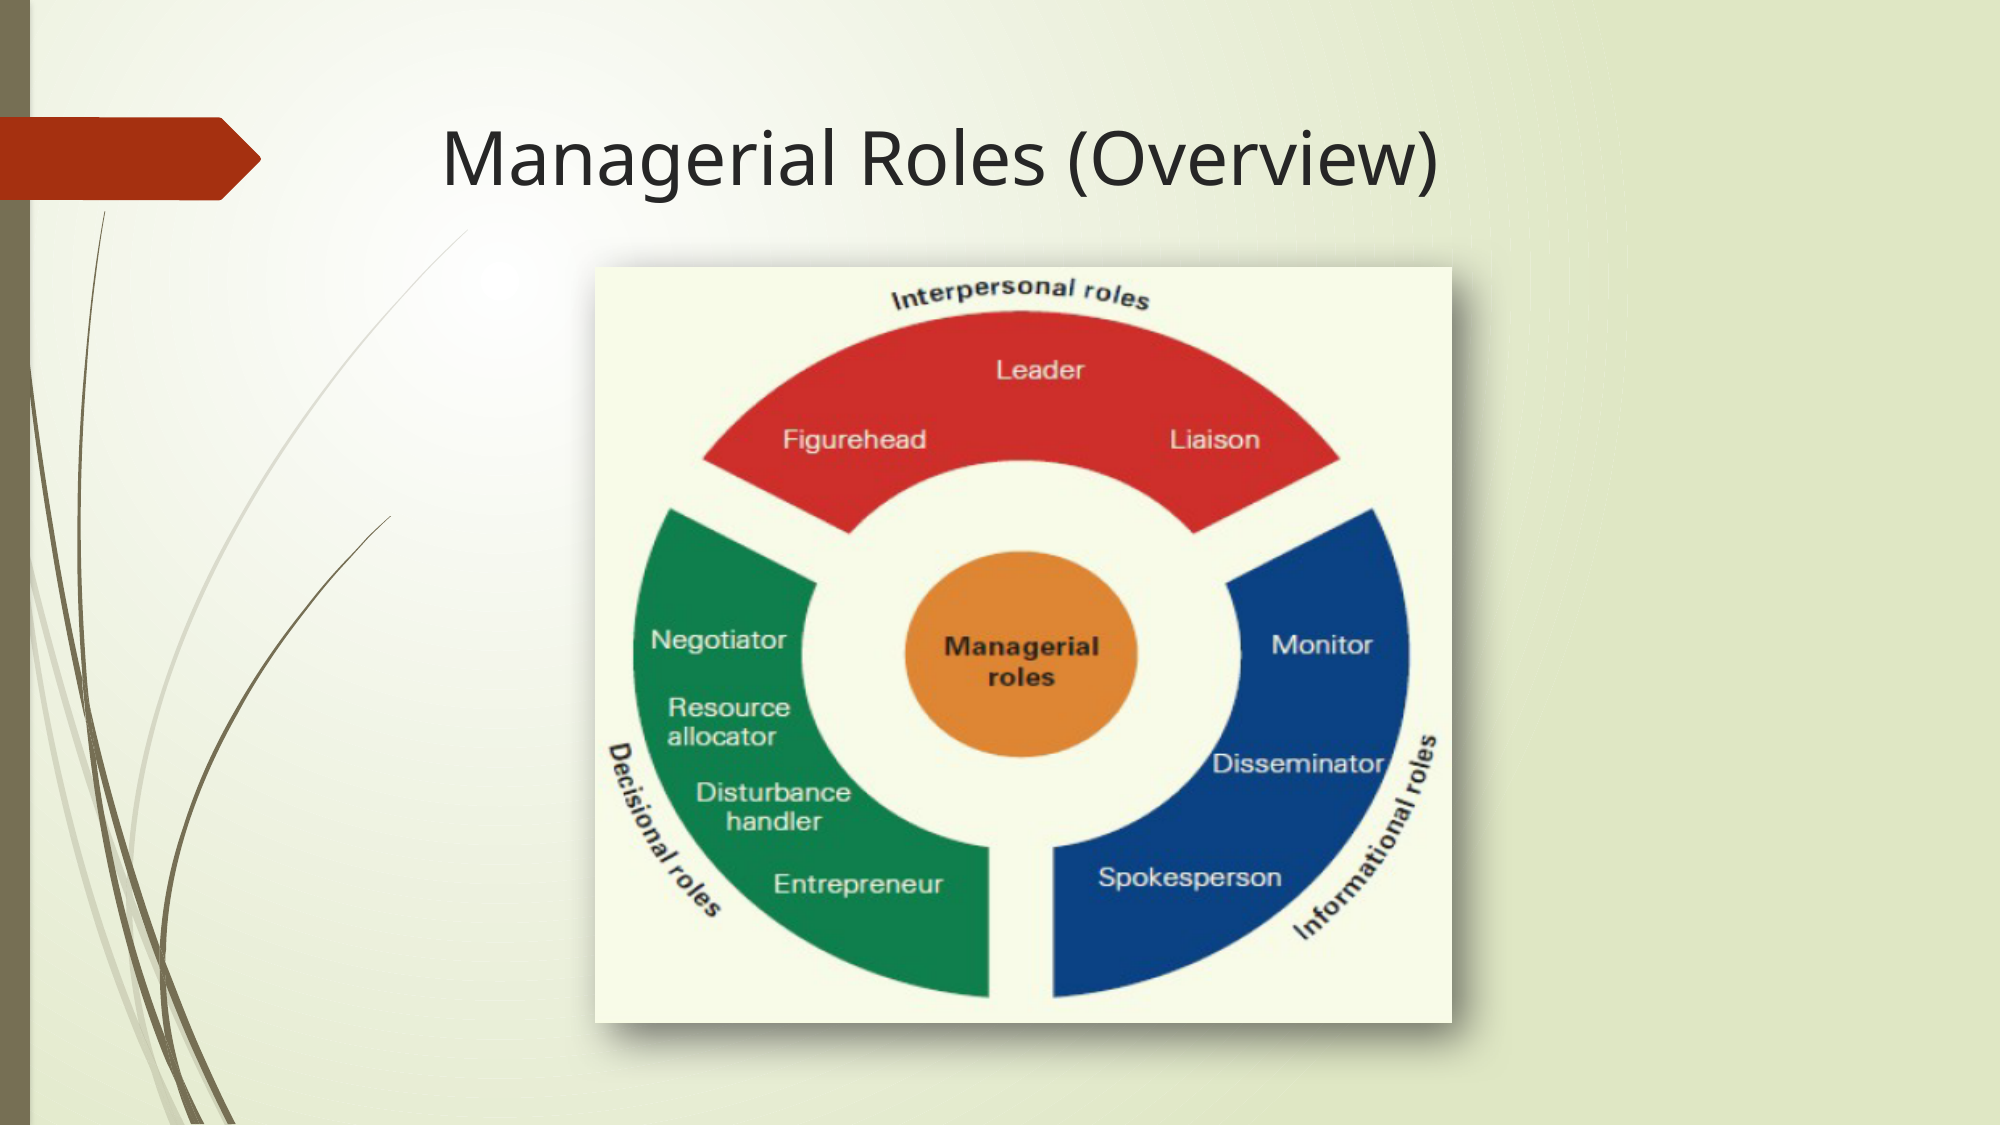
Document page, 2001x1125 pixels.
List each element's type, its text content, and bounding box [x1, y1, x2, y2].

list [595, 267, 1452, 1023]
title Managerial Roles (Overview) [425, 102, 1888, 313]
